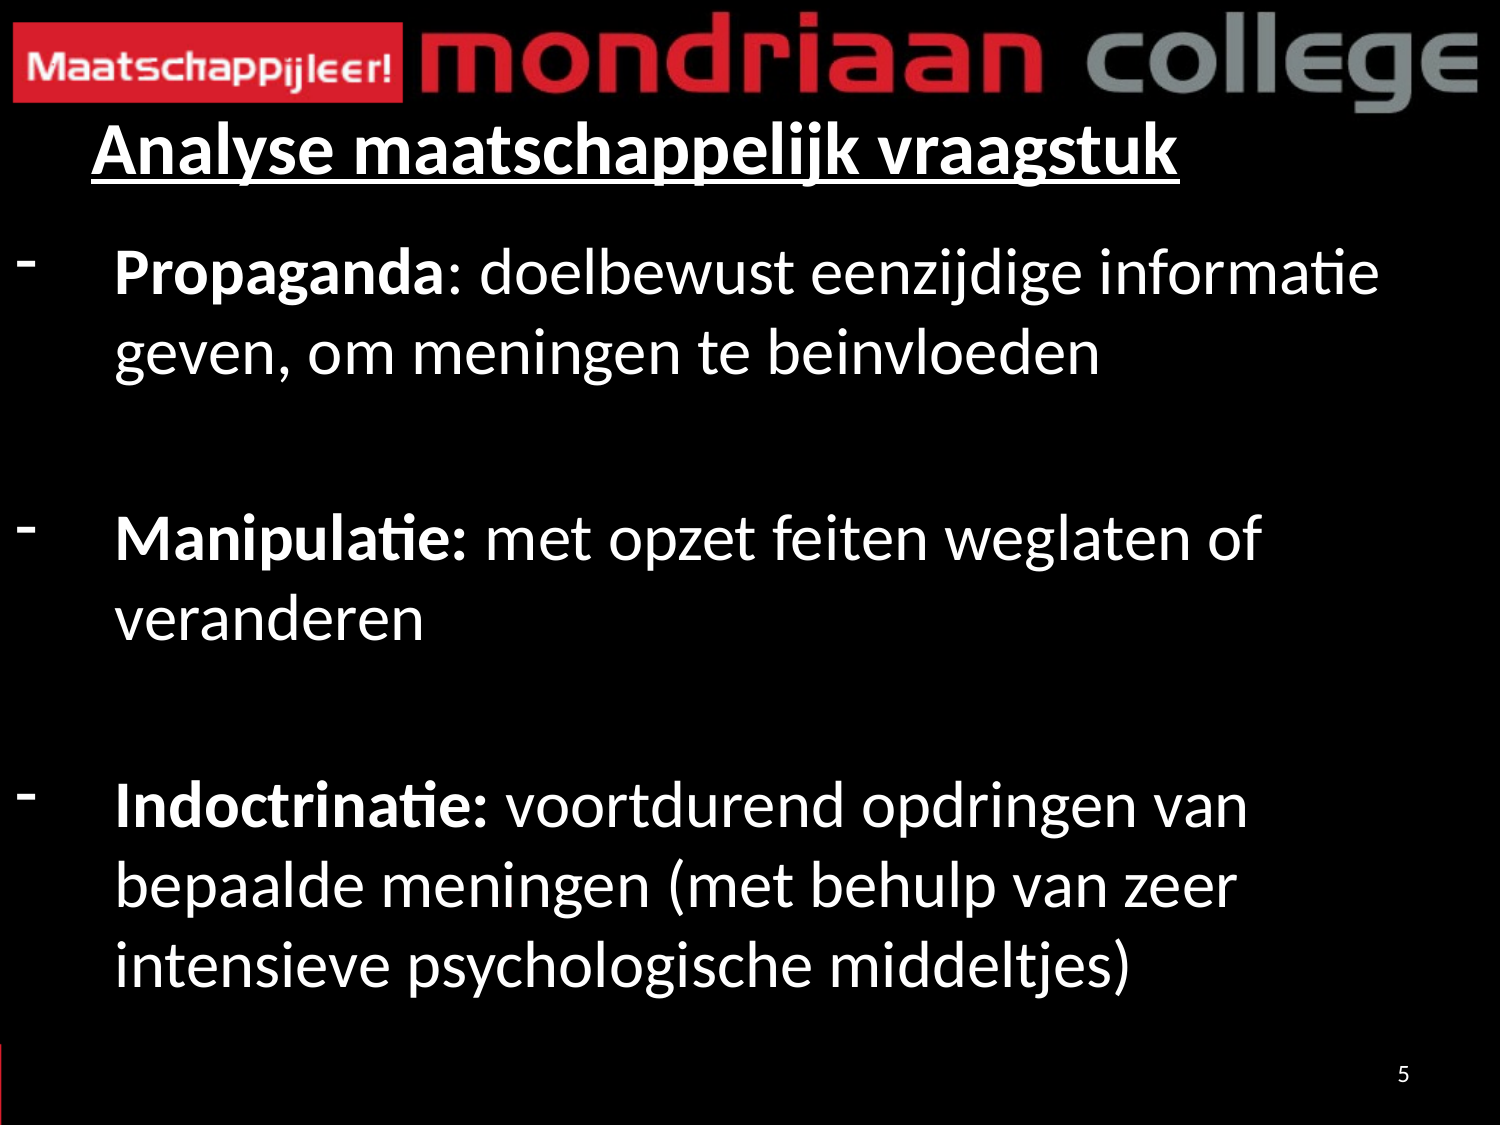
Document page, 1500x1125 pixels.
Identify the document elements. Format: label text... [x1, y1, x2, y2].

list Propaganda: doelbewust eenzijdige informatie geven, om meningen te beinvloeden Manipulatie: met opzet feiten weglaten of veranderen Indoctrinatie: voortdurend opdringen van bepaalde meningen (met behulp van zeer intensieve psychologische middeltjes) [0, 220, 1500, 1125]
picture [0, 0, 1500, 220]
text_box Analyse maatschappelijk vraagstuk [76, 113, 1471, 266]
